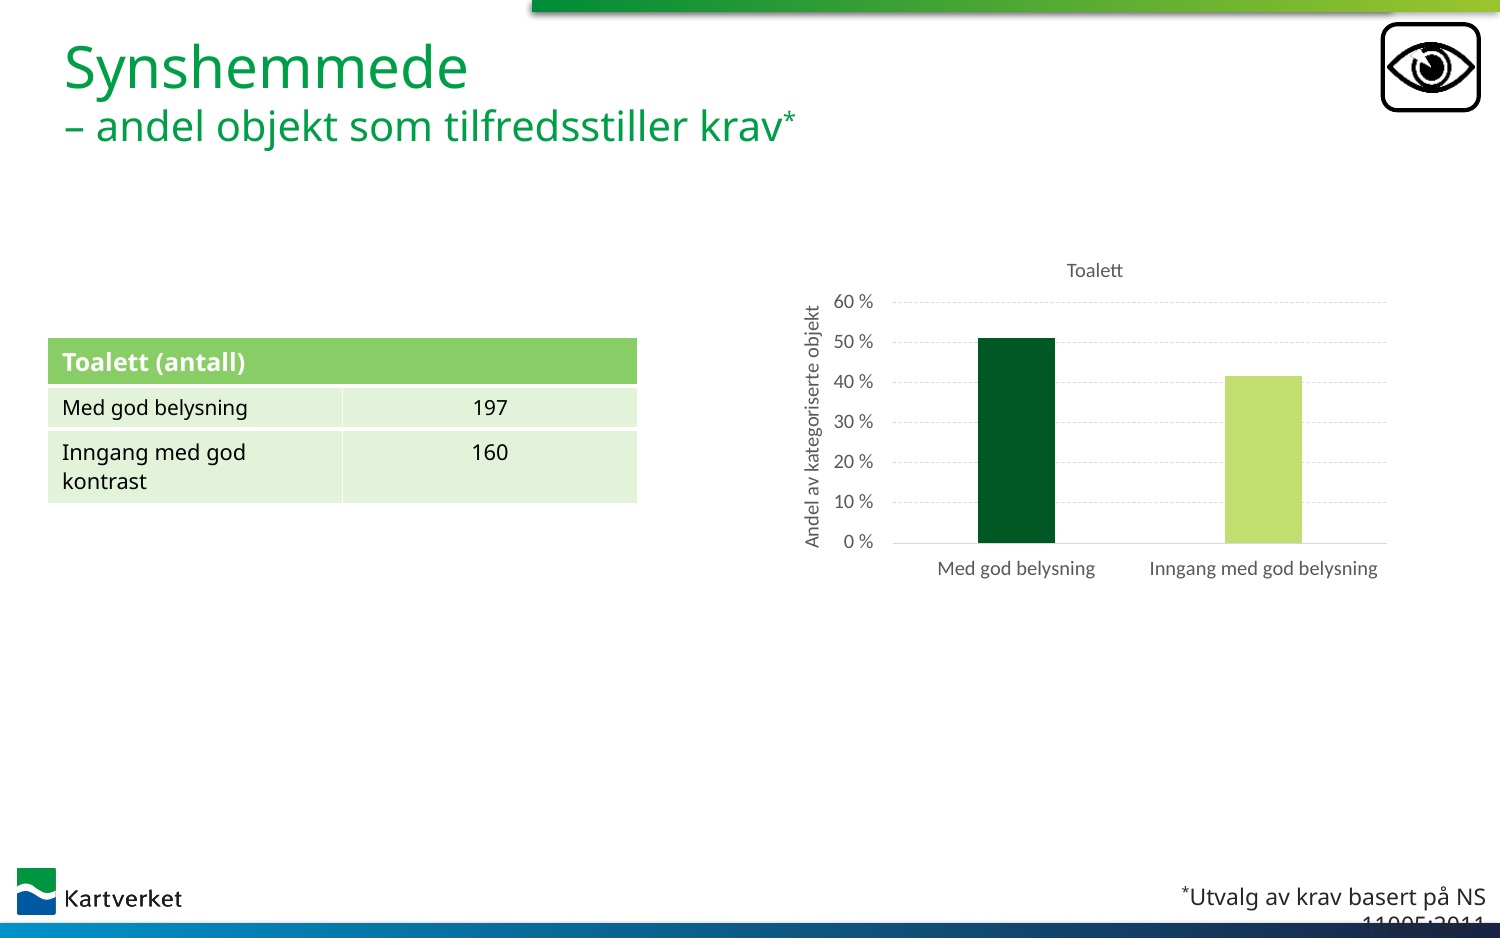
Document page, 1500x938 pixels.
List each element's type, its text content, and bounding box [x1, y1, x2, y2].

picture [791, 249, 1400, 589]
table_cell 197 [343, 388, 637, 427]
table_cell Inngang med god kontrast [48, 431, 342, 503]
table_header Toalett (antall) [48, 338, 637, 384]
table_cell Med god belysning [48, 388, 342, 427]
table_cell 160 [343, 431, 637, 503]
text_box Synshemmede – andel objekt som tilfredsstiller krav* [49, 24, 1431, 158]
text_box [1382, 24, 1480, 111]
text_box *Utvalg av krav basert på NS 11005:2011 [1068, 873, 1500, 938]
